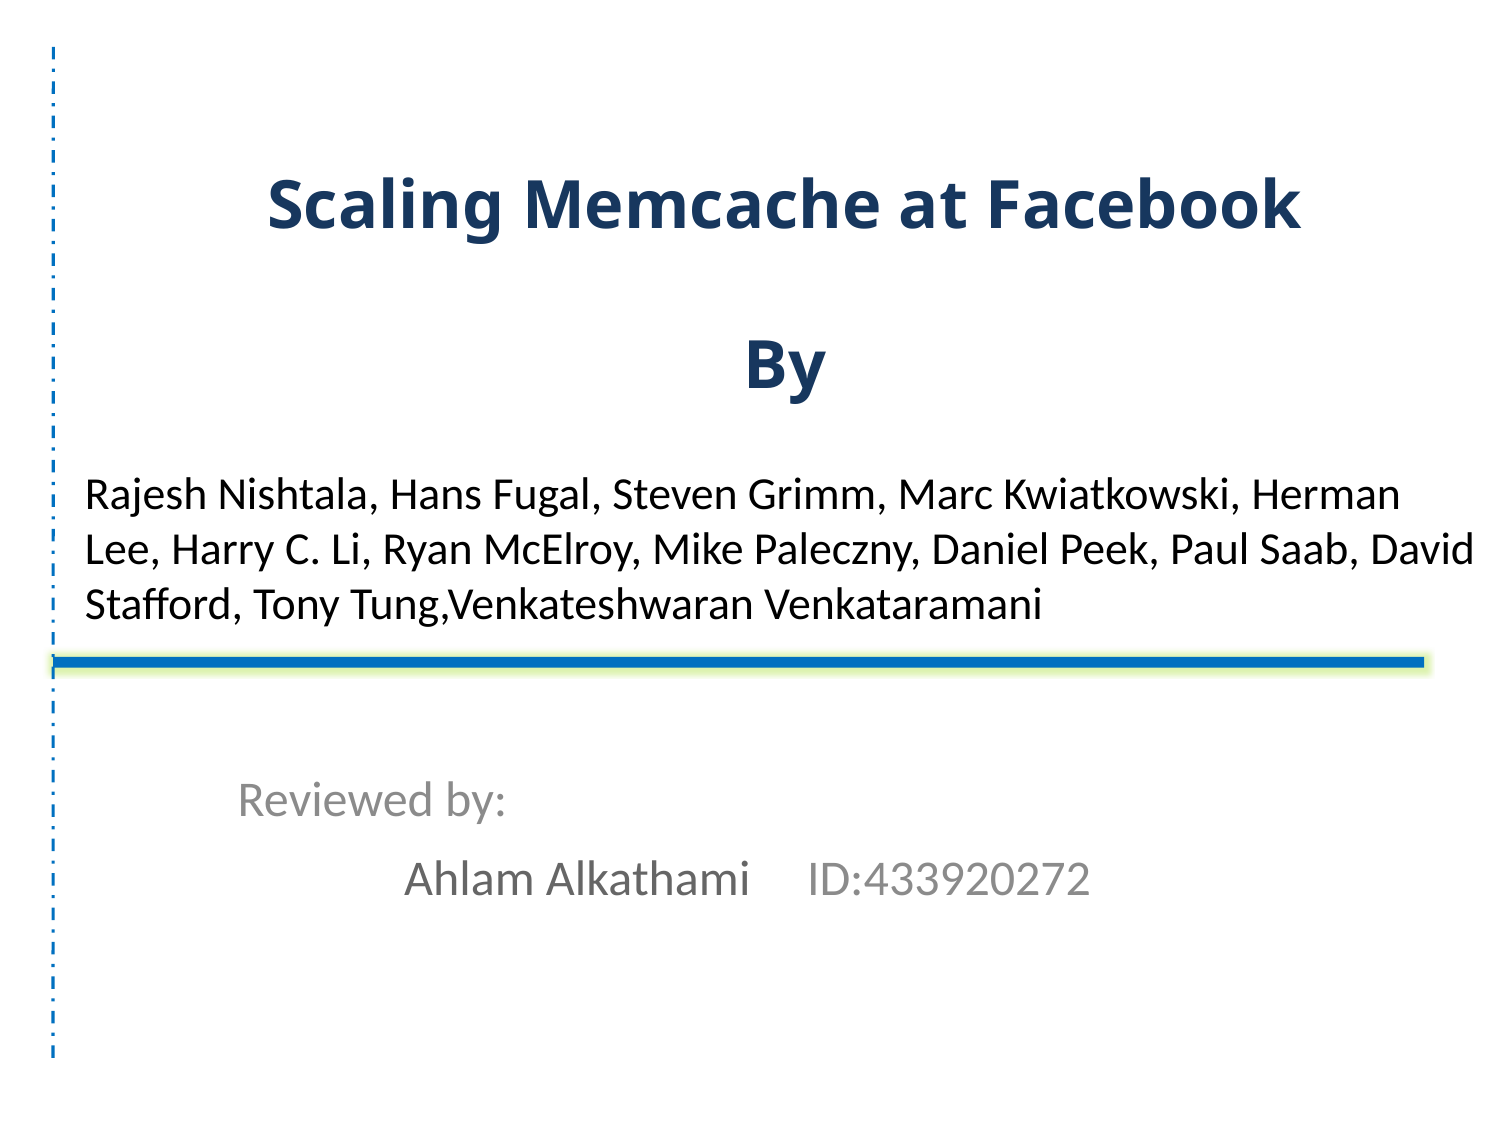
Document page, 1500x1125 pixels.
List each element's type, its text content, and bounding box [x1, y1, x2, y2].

subtitle Reviewed by: Ahlam Alkathami ID:433920272 [222, 750, 1273, 1038]
text_box Rajesh Nishtala, Hans Fugal, Steven Grimm, Marc Kwiatkowski, Herman Lee, Harry C. Li, Ryan McElroy, Mike Paleczny, Daniel Peek, Paul Saab, David Stafford, Tony Tung,Venkateshwaran Venkataramani [70, 456, 1500, 636]
title Scaling Memcache at Facebook By [70, 220, 1500, 456]
text_box [51, 655, 1426, 670]
